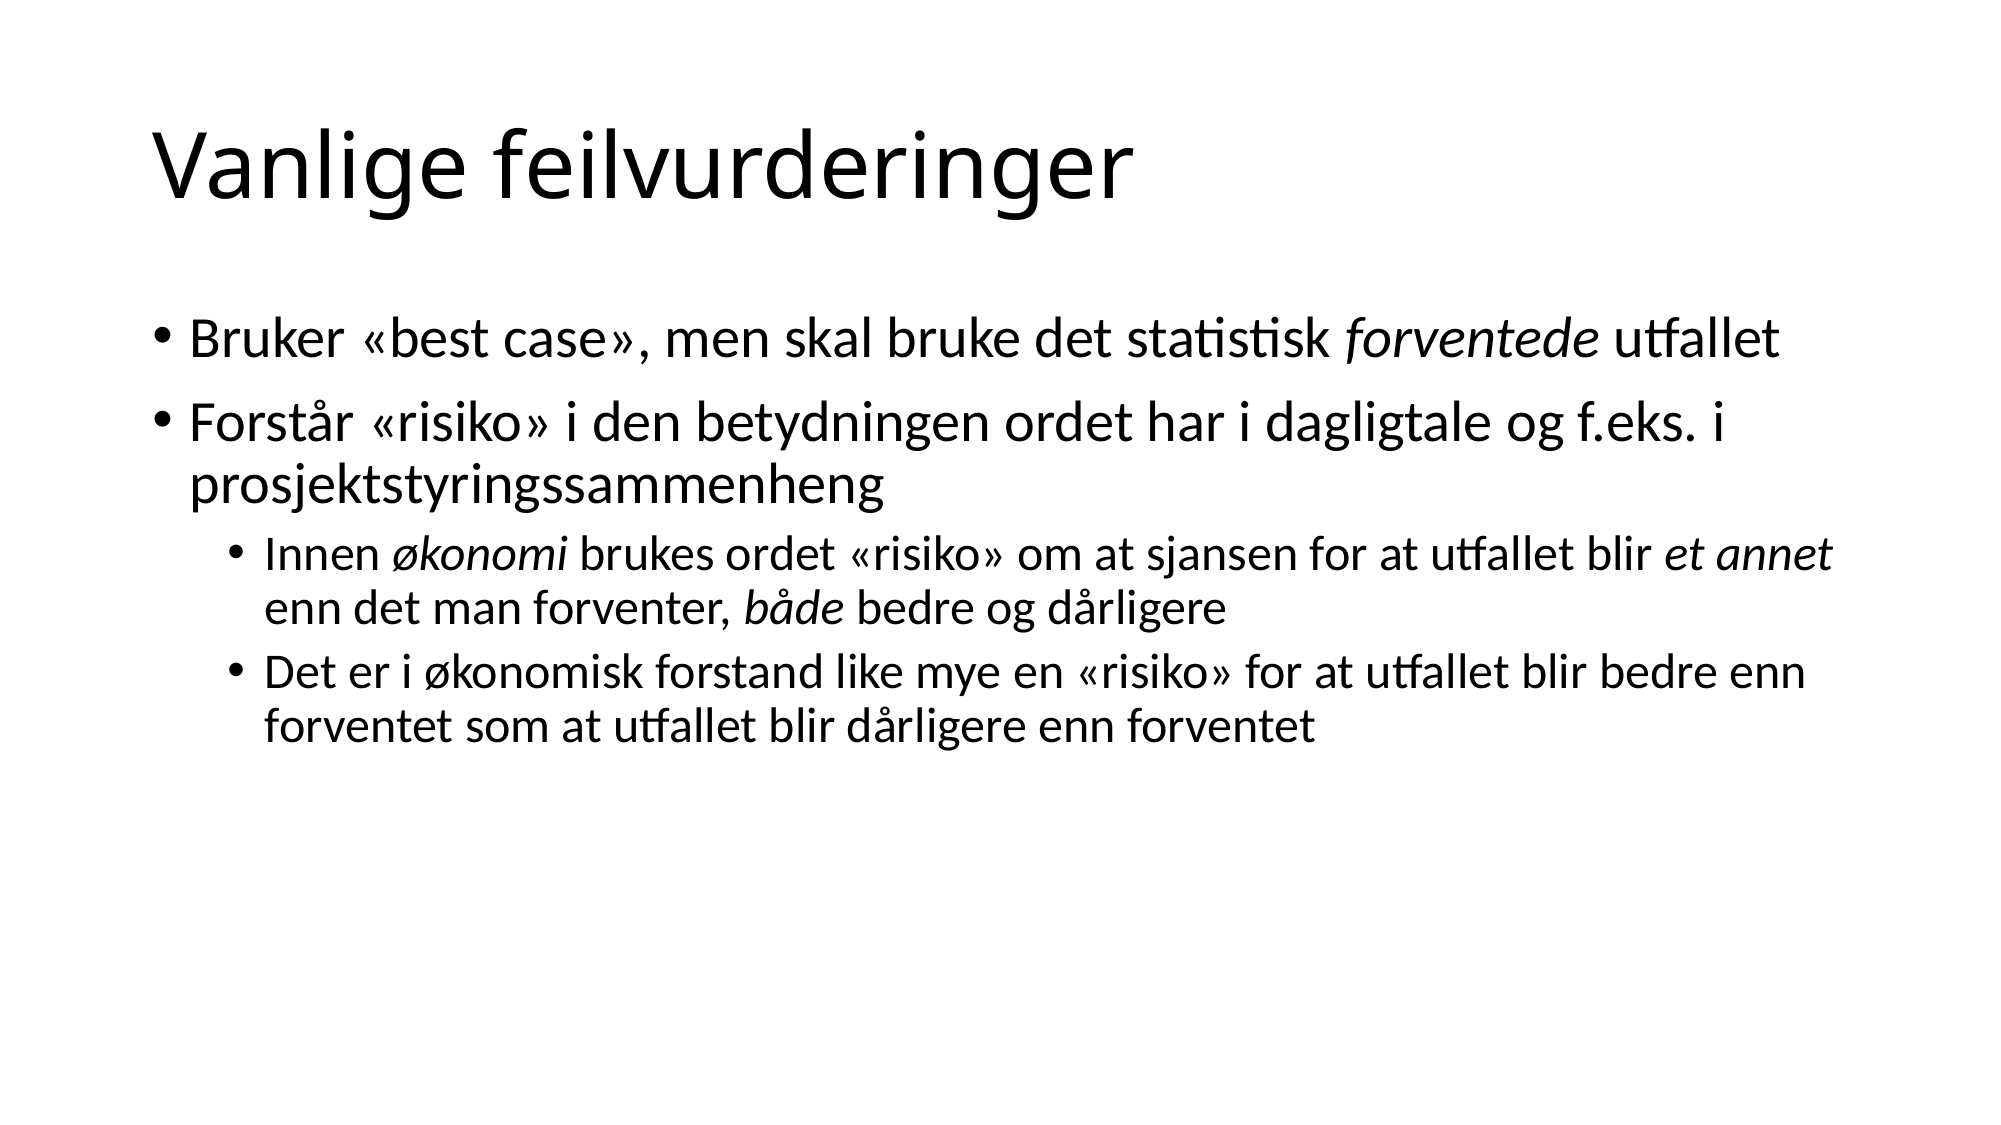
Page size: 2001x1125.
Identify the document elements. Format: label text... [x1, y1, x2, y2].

title Vanlige feilvurderinger [137, 59, 1863, 278]
list Bruker «best case», men skal bruke det statistisk forventede utfallet Forstår «risiko» i den betydningen ordet har i dagligtale og f.eks. i prosjektstyringssammenheng Innen økonomi brukes ordet «risiko» om at sjansen for at utfallet blir et annet enn det man forventer, både bedre og dårligere Det er i økonomisk forstand like mye en «risiko» for at utfallet blir bedre enn forventet som at utfallet blir dårligere enn forventet [137, 299, 1863, 1014]
